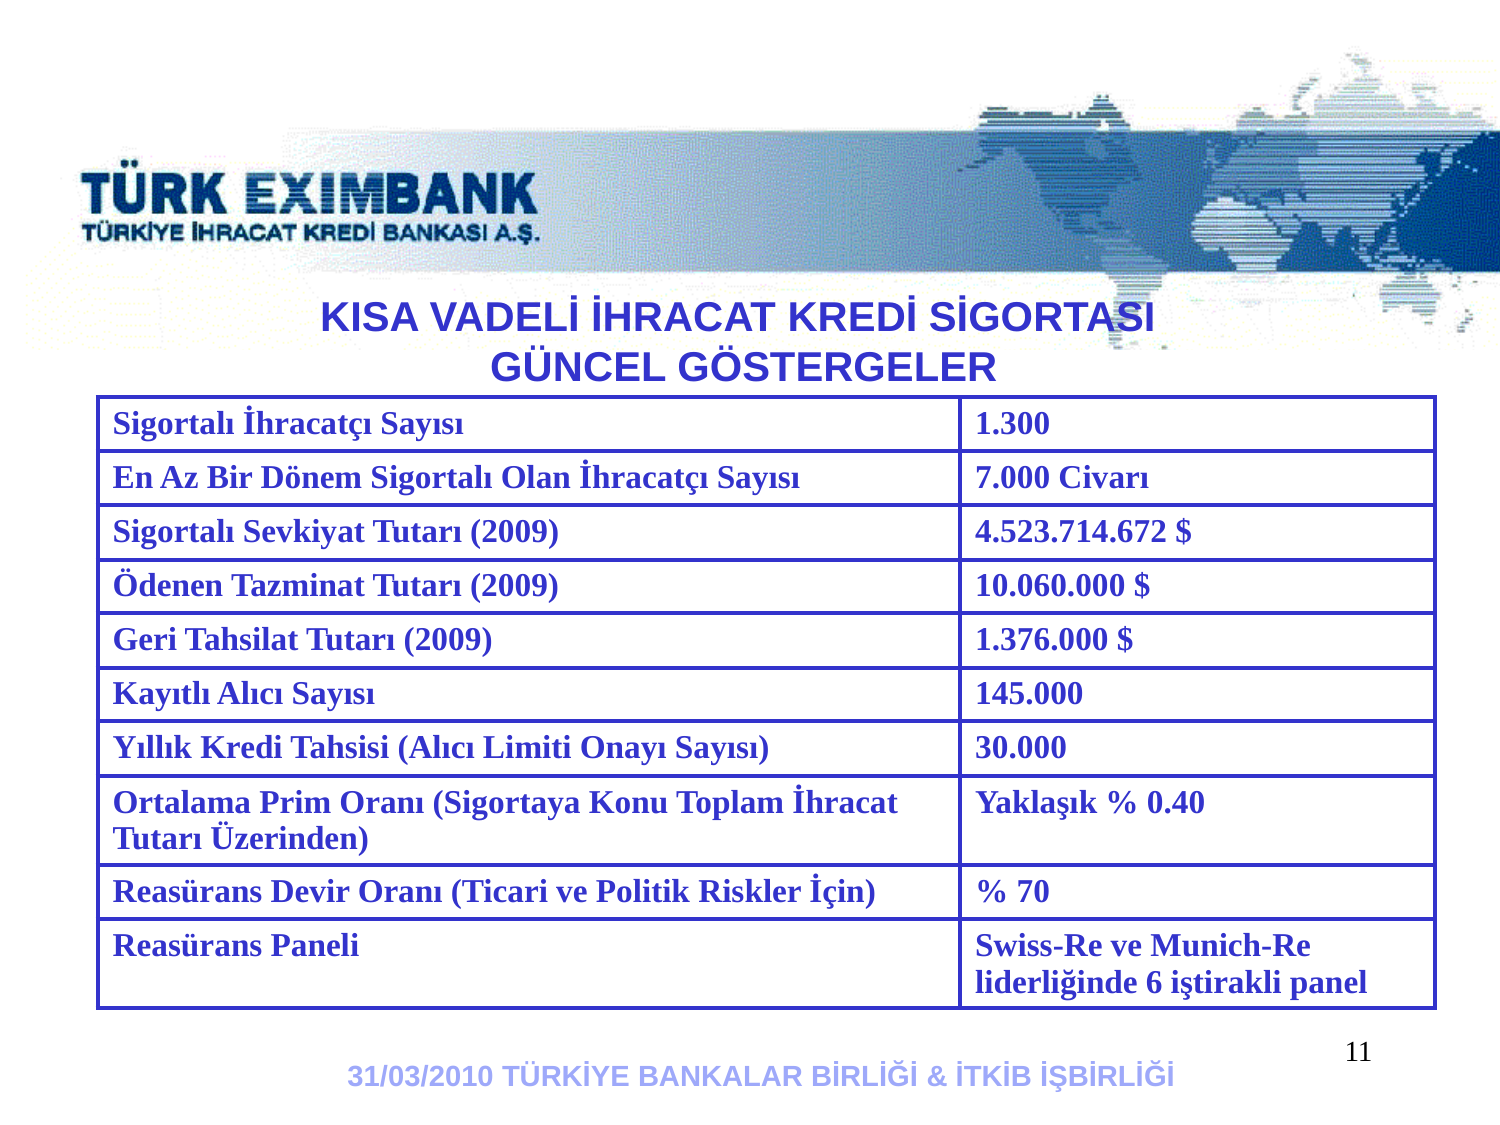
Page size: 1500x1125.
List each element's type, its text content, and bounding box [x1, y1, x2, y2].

table_cell 30.000 [962, 723, 1433, 774]
table_cell 10.060.000 $ [962, 562, 1433, 611]
table_cell Ödenen Tazminat Tutarı (2009) [100, 562, 958, 611]
slide_number 11 [1074, 1024, 1388, 1101]
table_cell Ortalama Prim Oranı (Sigortaya Konu Toplam İhracat Tutarı Üzerinden) [100, 778, 958, 863]
table_cell 1.376.000 $ [962, 615, 1433, 666]
table_cell 7.000 Civarı [962, 453, 1433, 503]
table_cell Reasürans Paneli [100, 921, 958, 1006]
table_cell 4.523.714.672 $ [962, 507, 1433, 558]
footer 31/03/2010 TÜRKİYE BANKALAR BİRLİĞİ & İTKİB İŞBİRLİĞİ [304, 1049, 1219, 1125]
table_cell En Az Bir Dönem Sigortalı Olan İhracatçı Sayısı [100, 453, 958, 503]
table_cell Yıllık Kredi Tahsisi (Alıcı Limiti Onayı Sayısı) [100, 723, 958, 774]
table_header 1.300 [962, 399, 1433, 449]
table_cell Sigortalı Sevkiyat Tutarı (2009) [100, 507, 958, 558]
table_cell Yaklaşık % 0.40 [962, 778, 1433, 863]
table_cell Geri Tahsilat Tutarı (2009) [100, 615, 958, 666]
table_header Sigortalı İhracatçı Sayısı [100, 399, 958, 449]
table_cell % 70 [962, 867, 1433, 917]
table_cell Reasürans Devir Oranı (Ticari ve Politik Riskler İçin) [100, 867, 958, 917]
table_cell Swiss-Re ve Munich-Re liderliğinde 6 iştirakli panel [962, 921, 1433, 1006]
text_box KISA VADELİ İHRACAT KREDİ SİGORTASI GÜNCEL GÖSTERGELER [50, 281, 1438, 397]
table_cell 145.000 [962, 670, 1433, 719]
table_cell Kayıtlı Alıcı Sayısı [100, 670, 958, 719]
